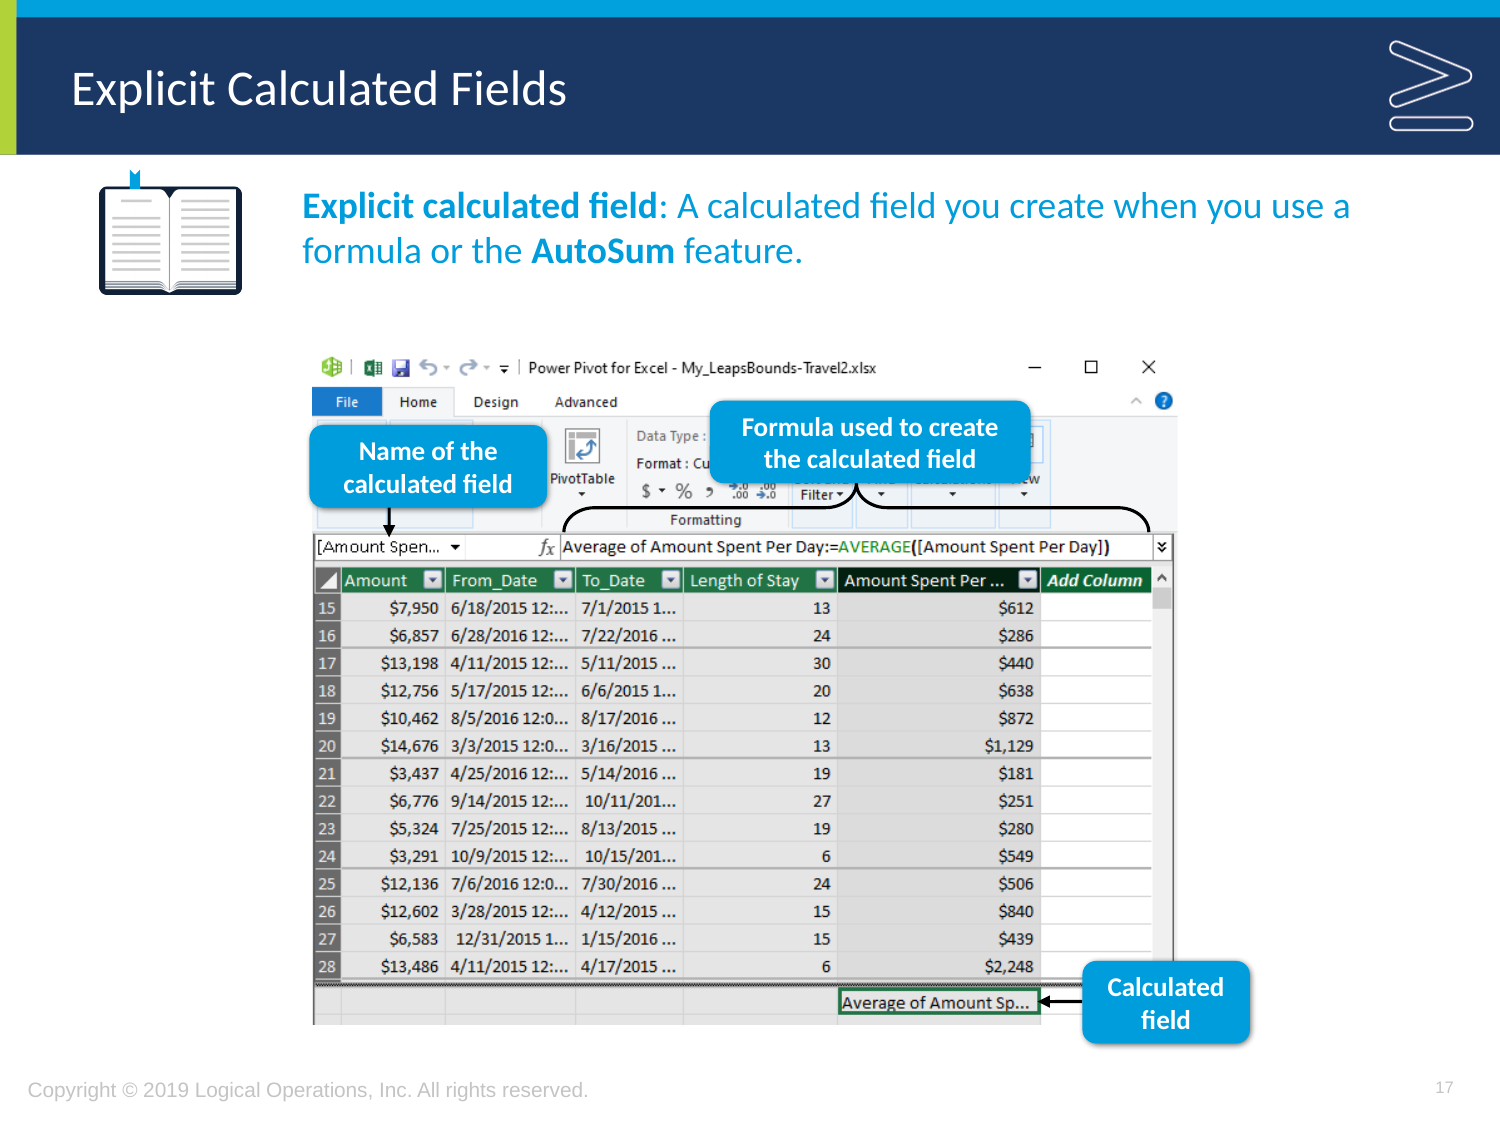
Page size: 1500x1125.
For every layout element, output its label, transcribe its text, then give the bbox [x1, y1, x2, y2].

slide_number 17 [1118, 1057, 1469, 1118]
picture [0, 0, 56, 155]
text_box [309, 352, 1251, 1044]
picture [99, 169, 242, 295]
picture [1350, 18, 1500, 155]
list Explicit calculated field: A calculated field you create when you use a formula or the AutoSum feature. [287, 173, 1425, 299]
title Explicit Calculated Fields [56, 16, 1350, 155]
